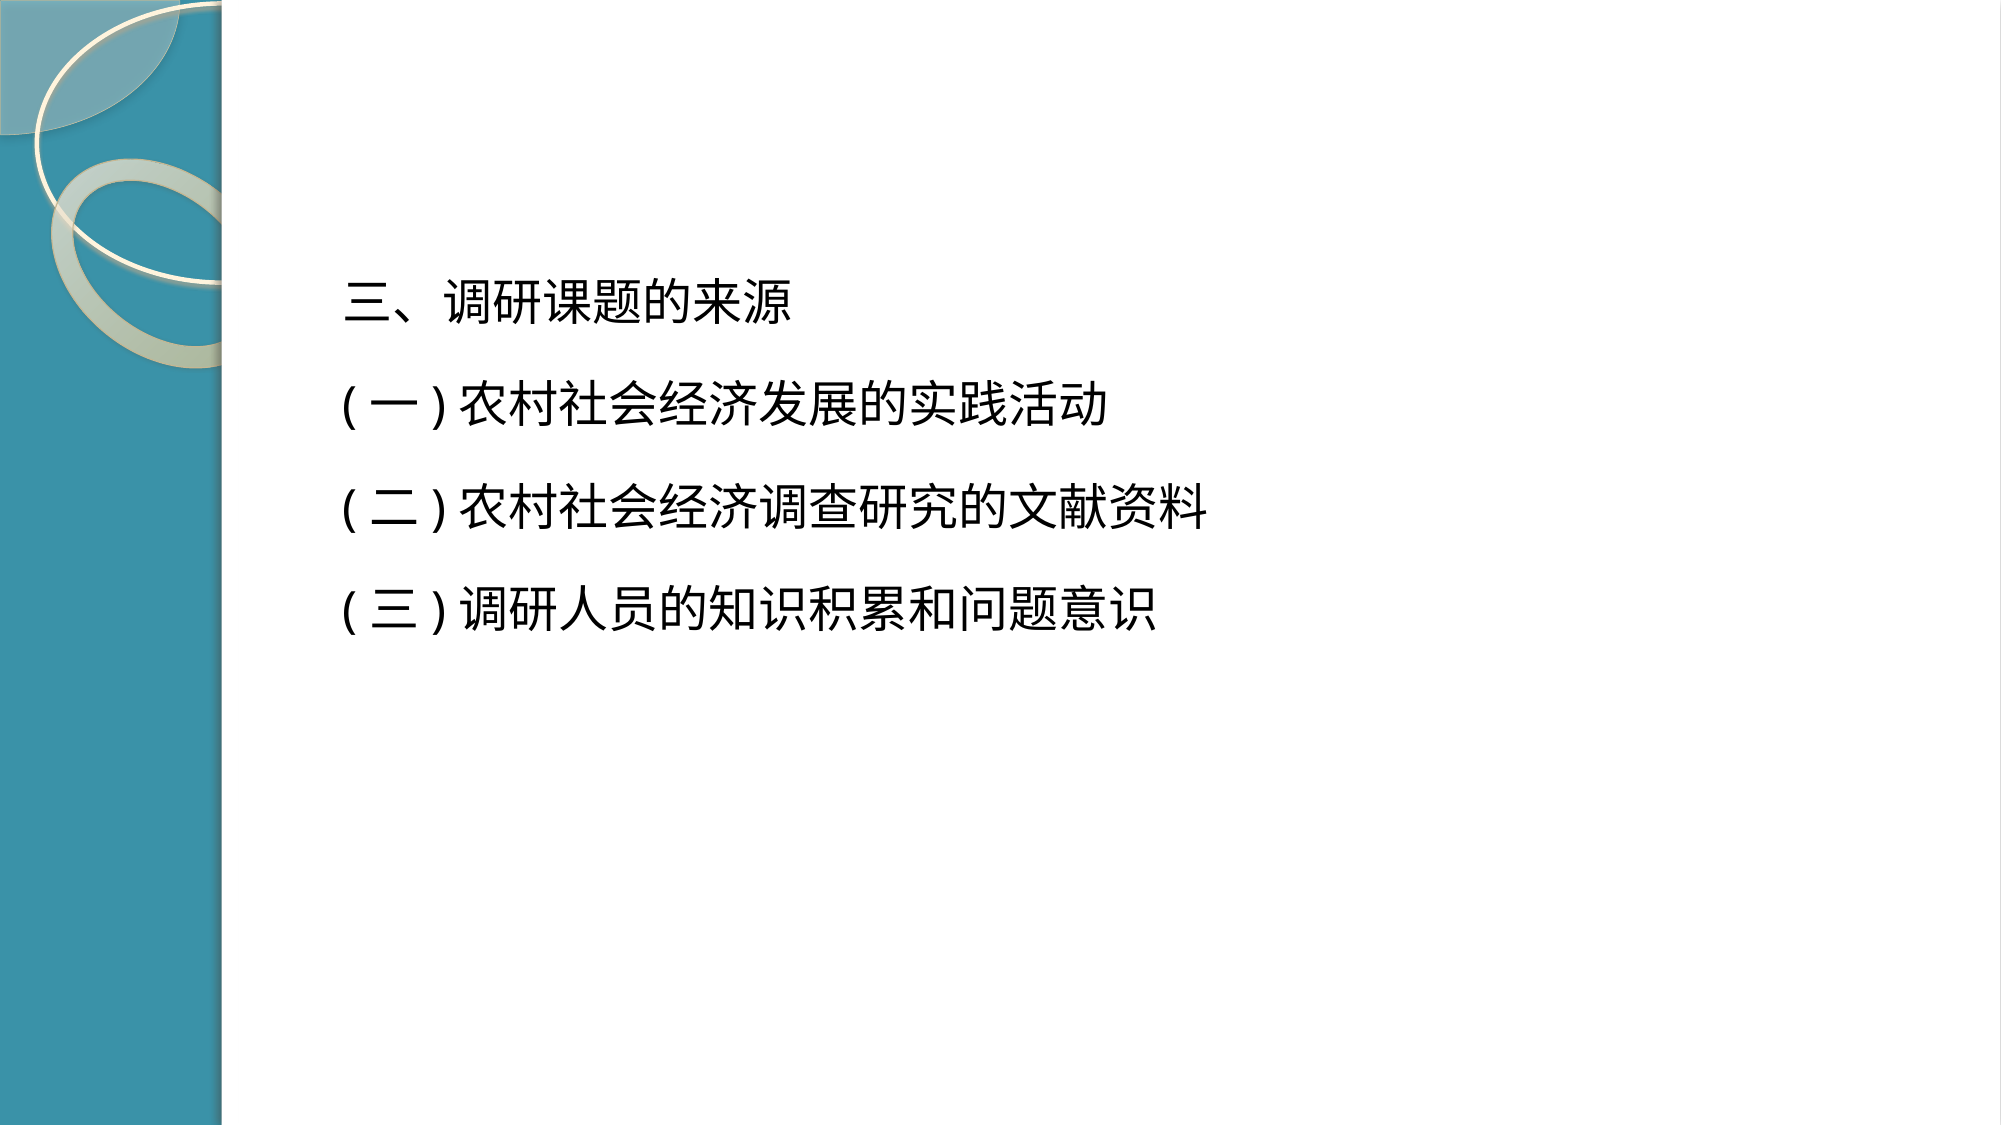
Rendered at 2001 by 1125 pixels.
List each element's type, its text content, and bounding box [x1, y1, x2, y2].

list 三、调研课题的来源 (一)农村社会经济发展的实践活动 (二)农村社会经济调查研究的文献资料 (三)调研人员的知识积累和问题意识 [313, 232, 1954, 1021]
